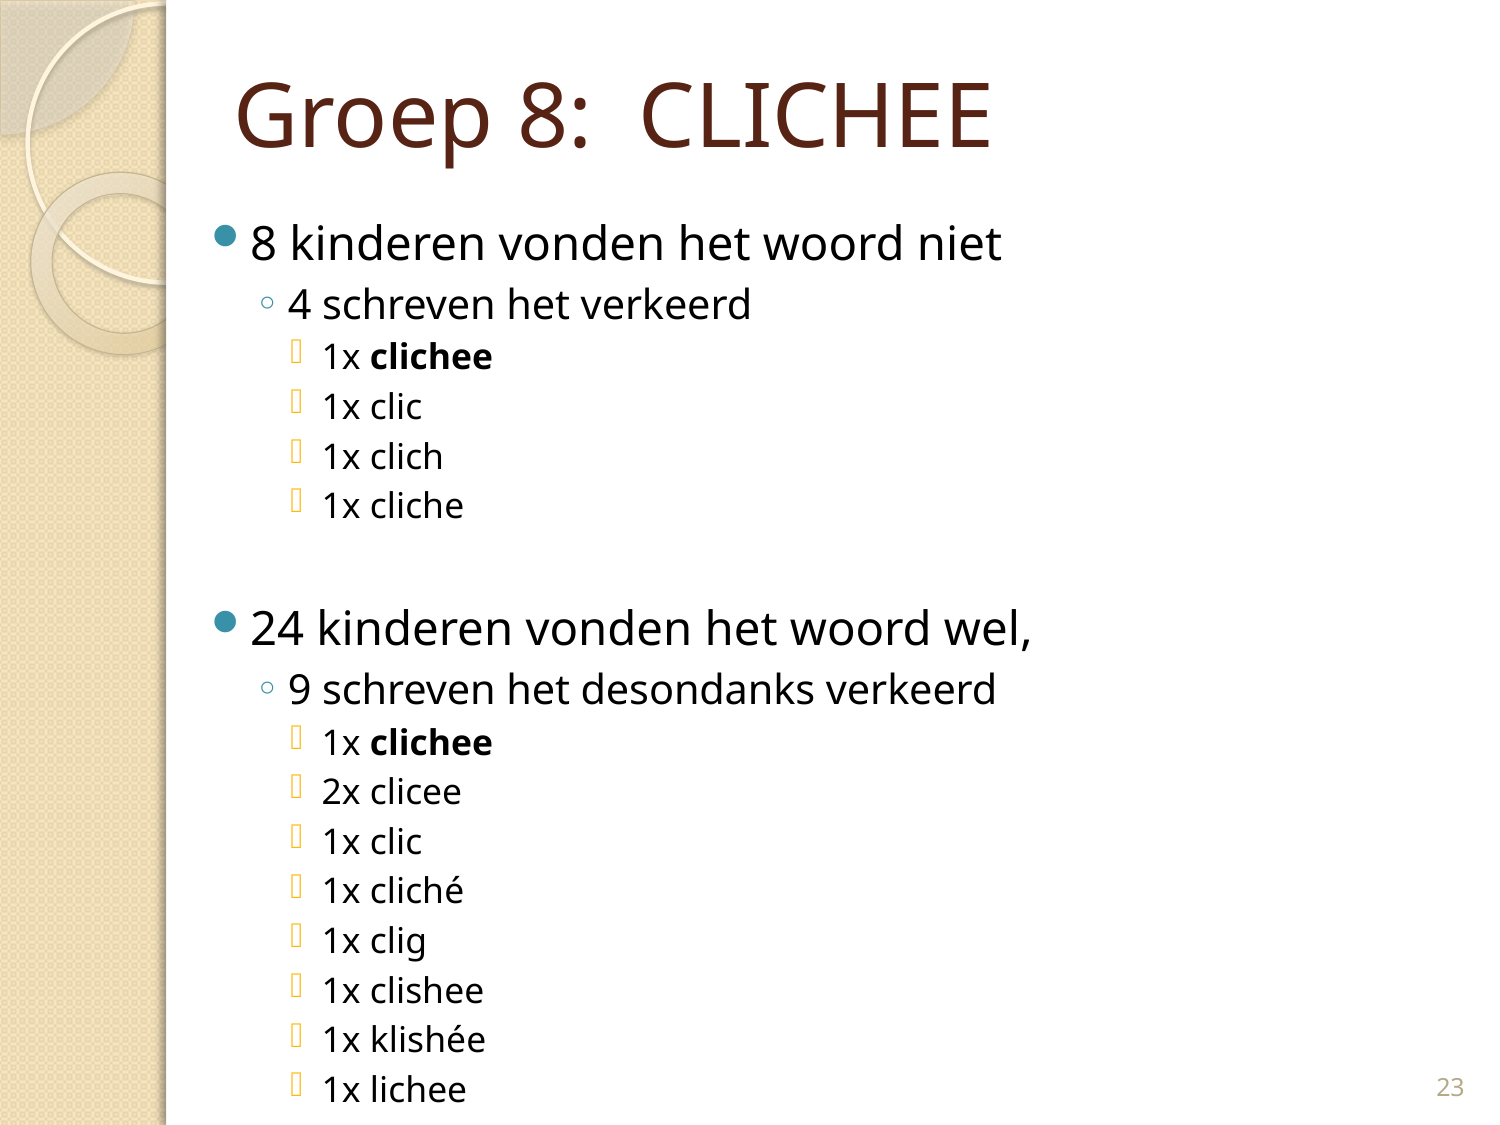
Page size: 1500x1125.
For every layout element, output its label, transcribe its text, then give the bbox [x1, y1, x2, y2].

title Groep 8: CLICHEE [218, 17, 1449, 205]
slide_number 23 [1413, 1034, 1488, 1113]
list 8 kinderen vonden het woord niet 4 schreven het verkeerd 1x clichee 1x clic 1x clich 1x cliche 24 kinderen vonden het woord wel, 9 schreven het desondanks verkeerd 1x clichee 2x clicee 1x clic 1x cliché 1x clig 1x clishee 1x klishée 1x lichee [185, 205, 1486, 1125]
